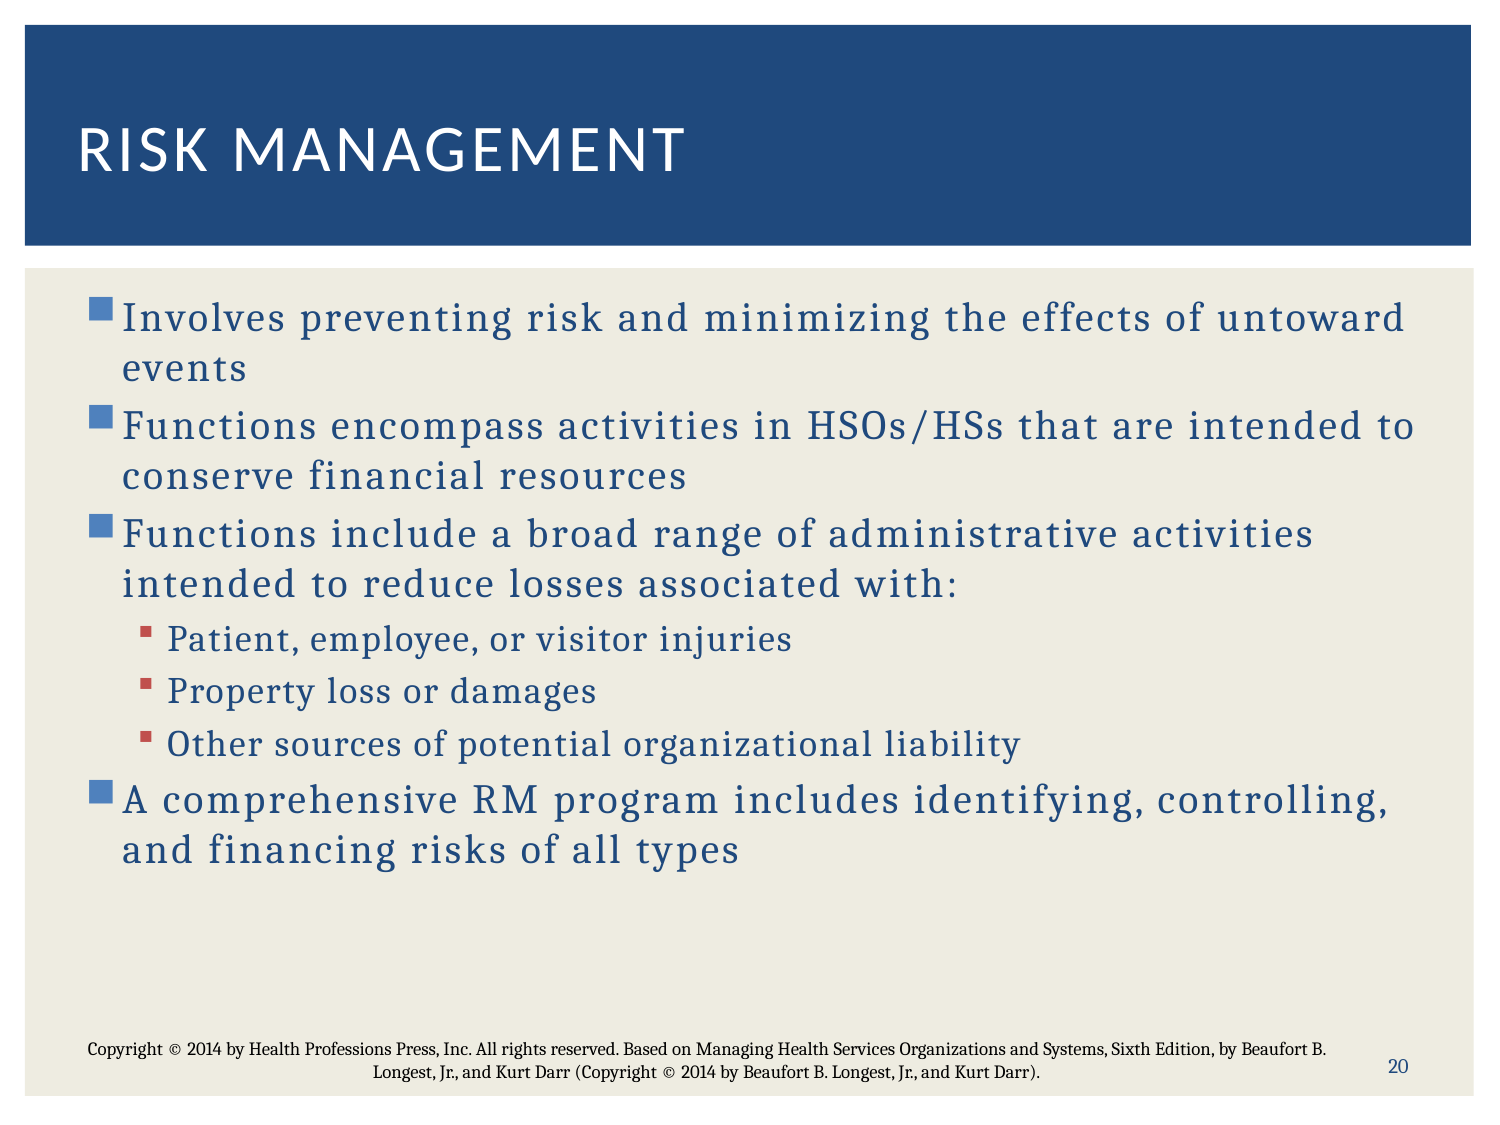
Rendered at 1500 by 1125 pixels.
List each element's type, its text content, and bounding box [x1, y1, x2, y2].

title Risk management [62, 58, 1438, 232]
list Involves preventing risk and minimizing the effects of untoward events Functions encompass activities in HSOs/HSs that are intended to conserve financial resources Functions include a broad range of administrative activities intended to reduce losses associated with: Patient, employee, or visitor injuries Property loss or damages Other sources of potential organizational liability A comprehensive RM program includes identifying, controlling, and financing risks of all types [62, 281, 1442, 1005]
slide_number 20 [1349, 1041, 1448, 1089]
